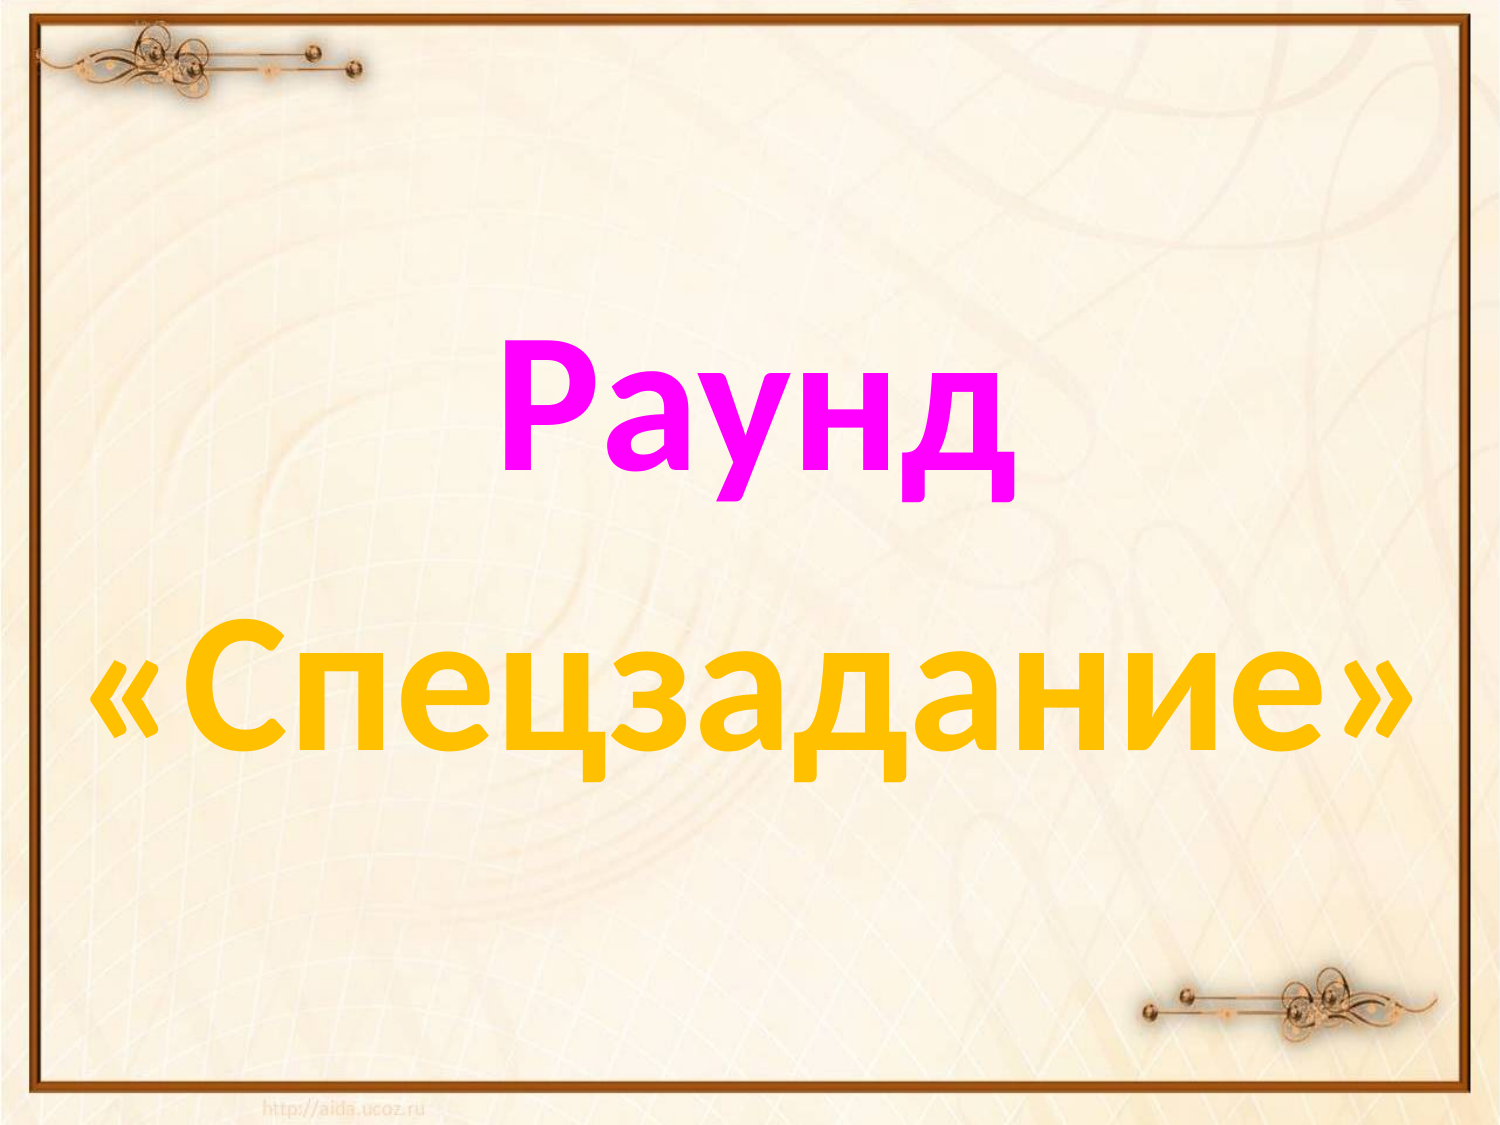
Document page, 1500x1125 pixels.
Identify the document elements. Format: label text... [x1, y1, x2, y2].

picture [0, 0, 1500, 1125]
list Раунд «Спецзадание» [41, 262, 1471, 1005]
